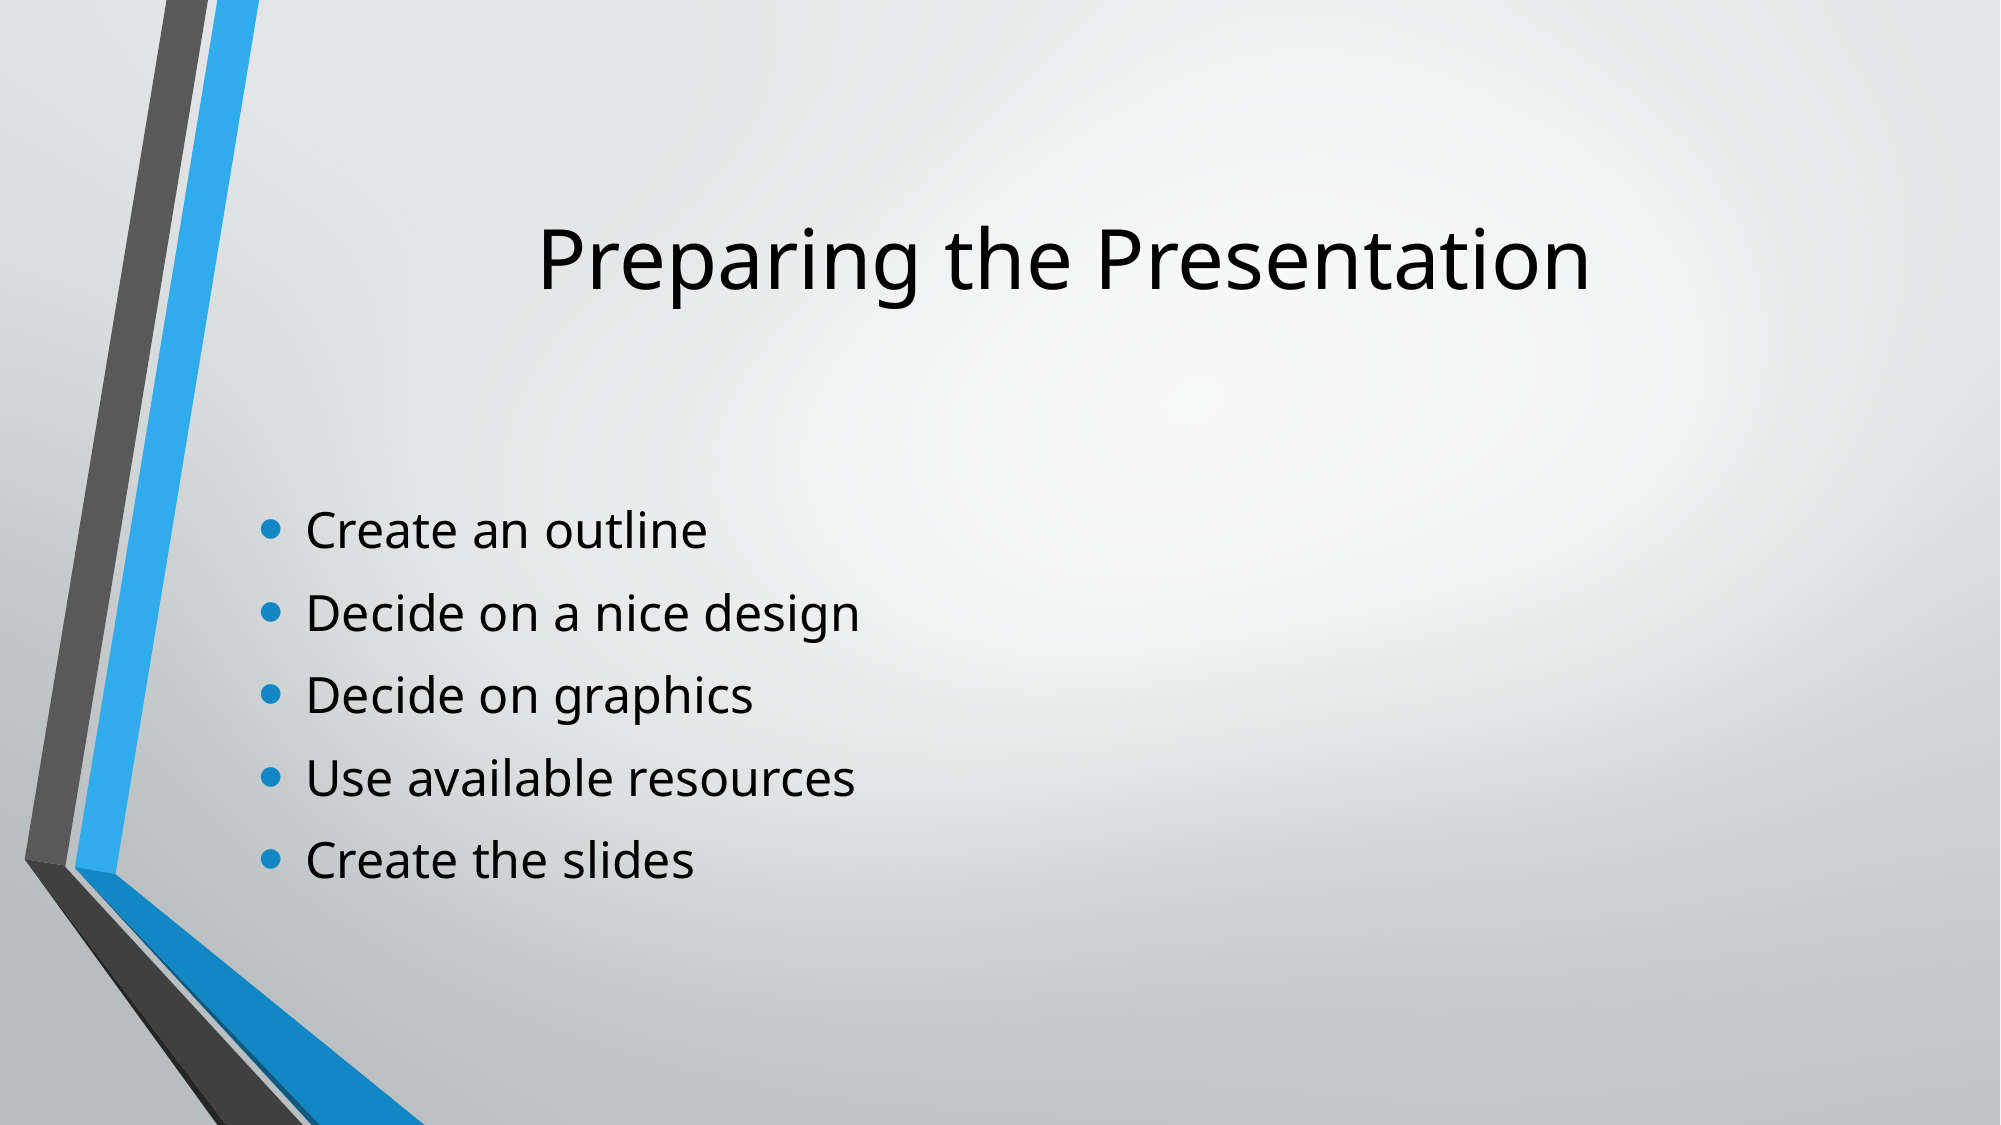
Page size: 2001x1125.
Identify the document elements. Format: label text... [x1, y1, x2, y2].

title Preparing the Presentation [243, 112, 1887, 400]
list Create an outline Decide on a nice design Decide on graphics Use available resources Create the slides [243, 437, 1887, 950]
